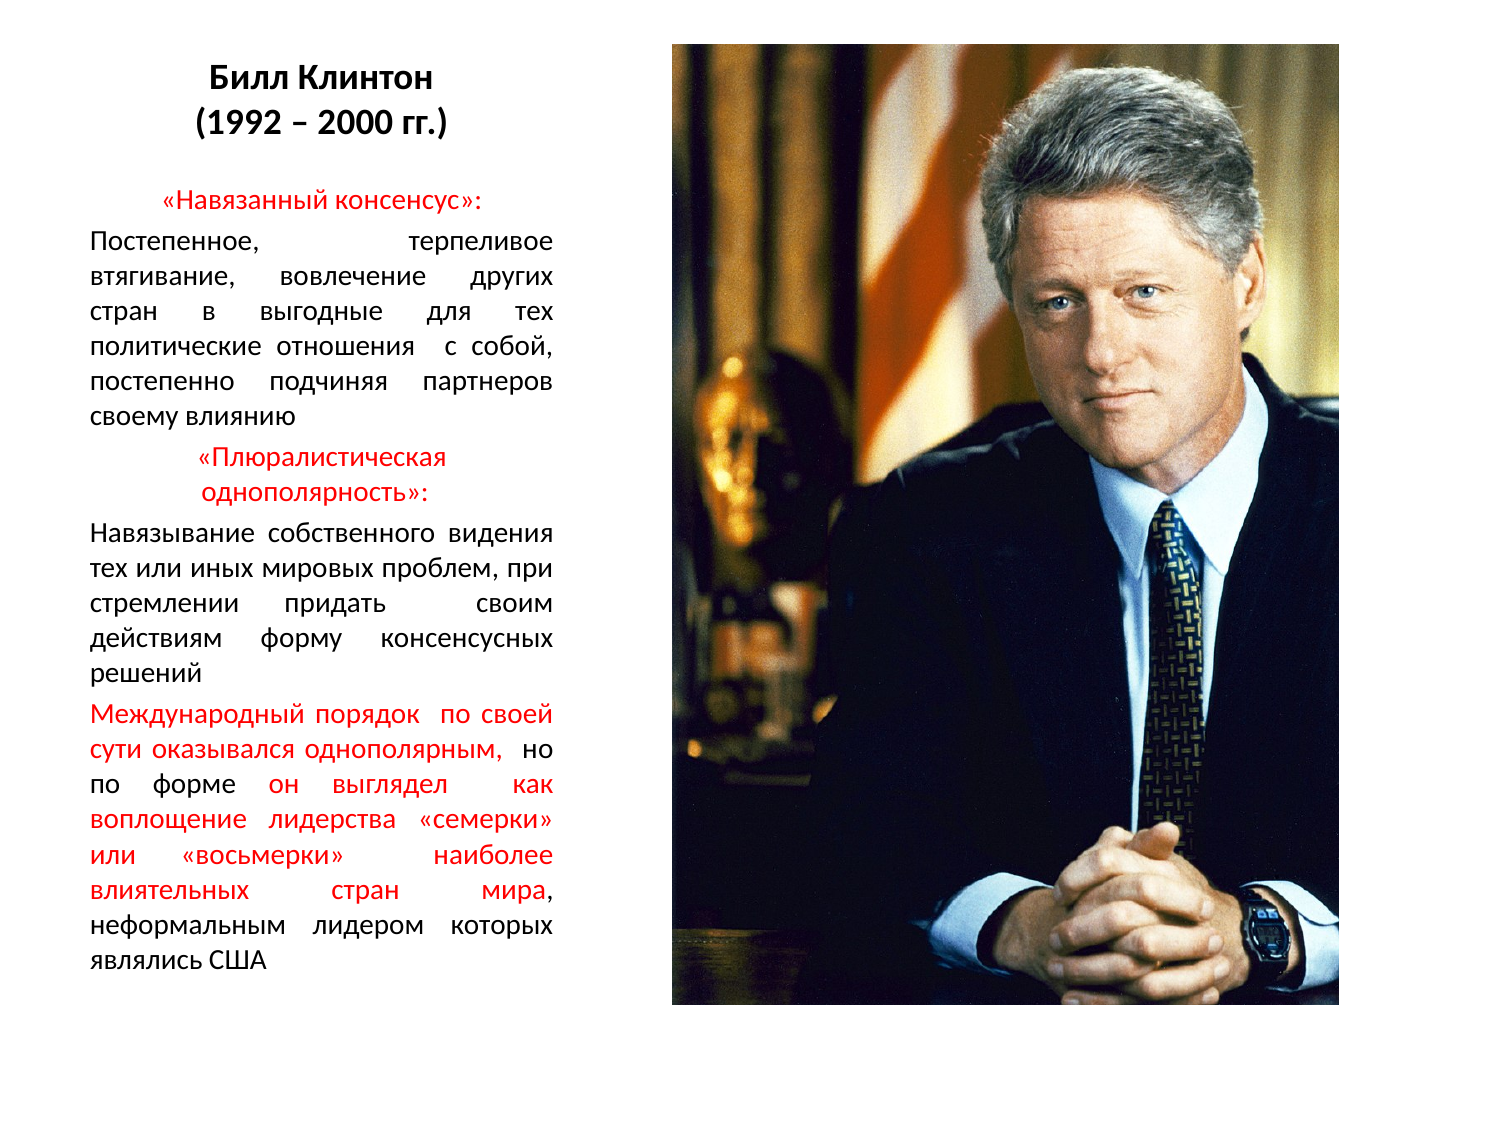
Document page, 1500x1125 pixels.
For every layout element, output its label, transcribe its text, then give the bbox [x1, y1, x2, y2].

picture [672, 44, 1339, 1006]
text_box Билл Клинтон (1992 – 2000 гг.) [75, 44, 569, 149]
text_box «Навязанный консенсус»: Постепенное, терпеливое втягивание, вовлечение других стран в выгодные для тех политические отношения с собой, постепенно подчиняя партнеров своему влиянию «Плюралистическая однополярность»: Навязывание собственного видения тех или иных мировых проблем, при стремлении придать своим действиям форму консенсусных решений Международный порядок по своей сути оказывался однополярным, но по форме он выглядел как воплощение лидерства «семерки» или «восьмерки» наиболее влиятельных стран мира, неформальным лидером которых являлись США [75, 172, 569, 1083]
